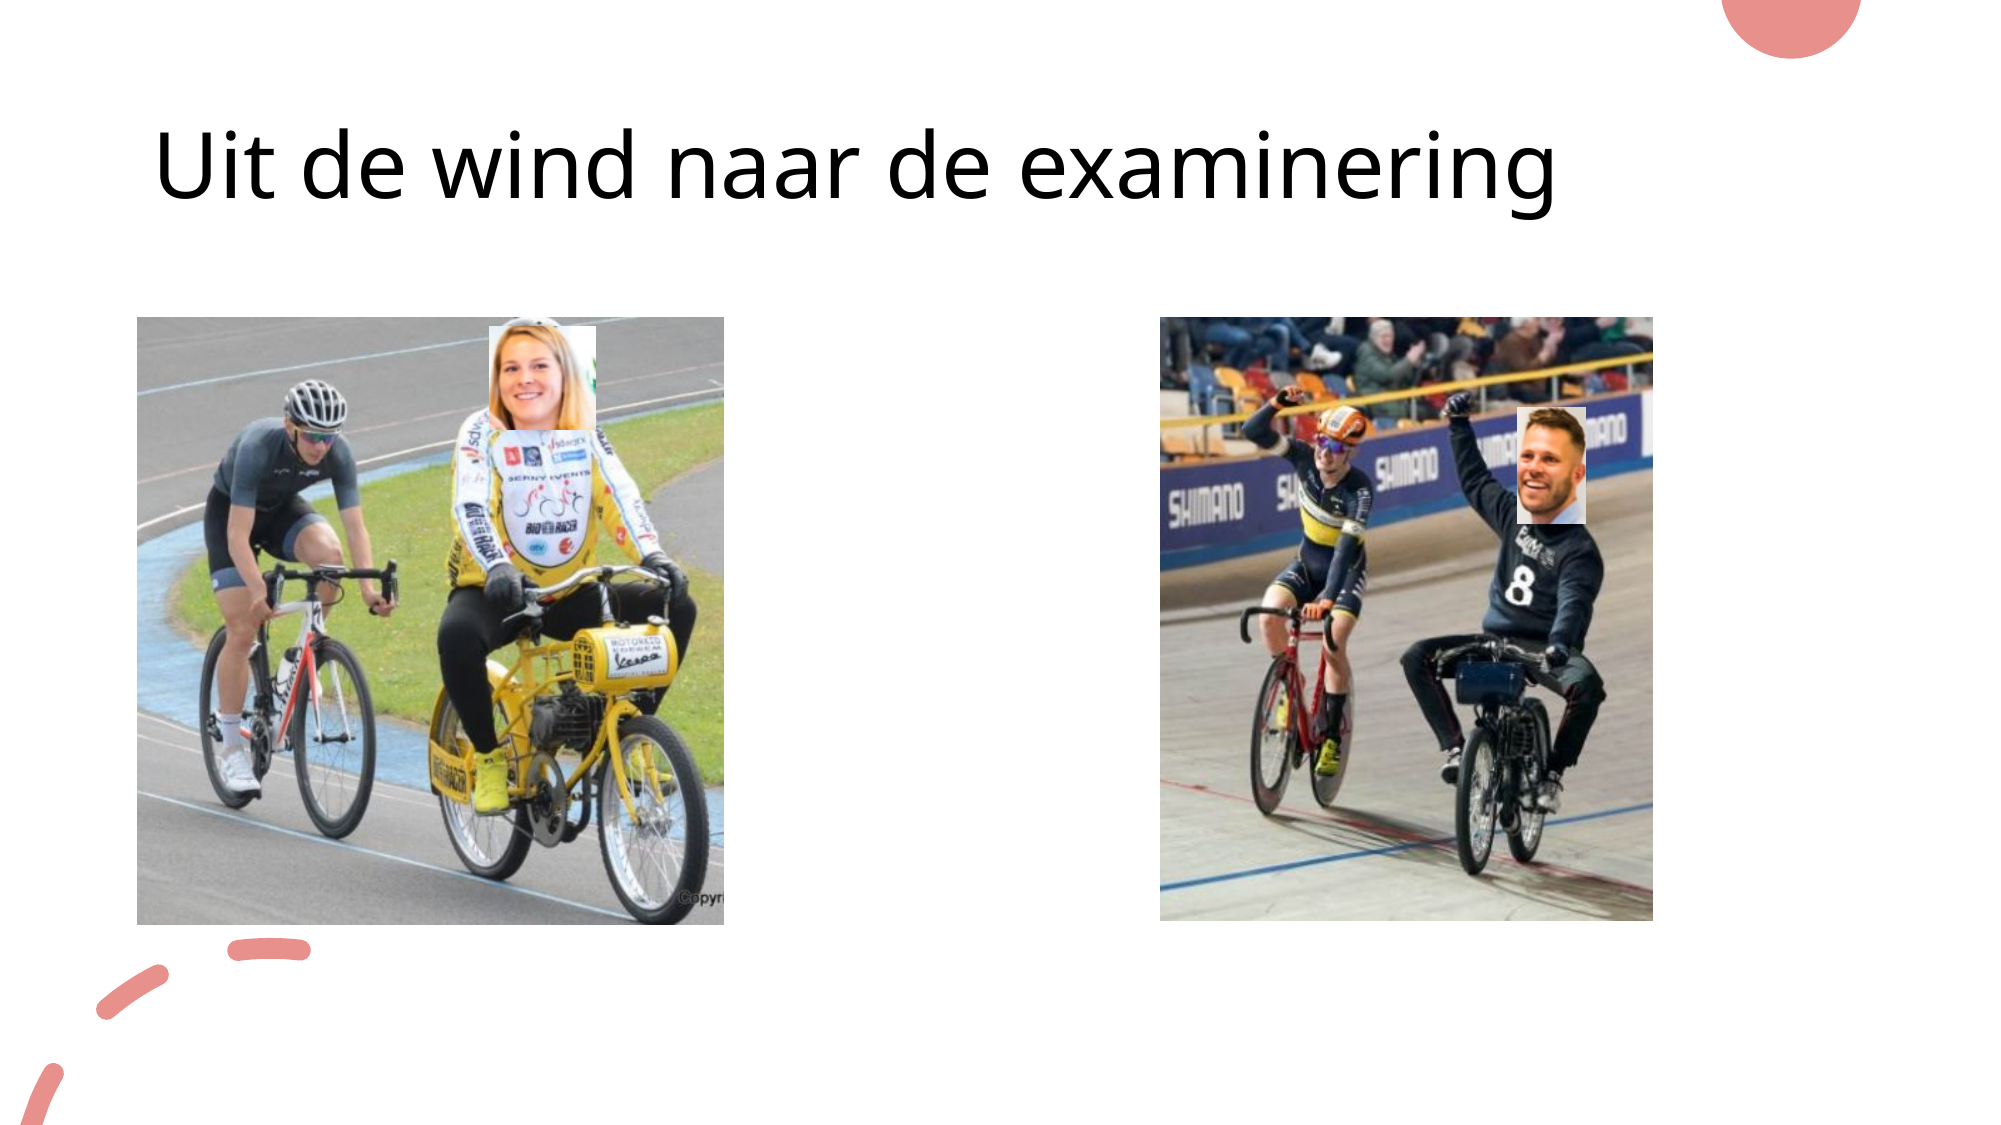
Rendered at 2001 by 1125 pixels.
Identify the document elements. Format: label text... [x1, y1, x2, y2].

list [137, 317, 724, 926]
title Uit de wind naar de examinering [137, 59, 1863, 278]
picture [489, 326, 596, 430]
picture [1160, 317, 1653, 921]
